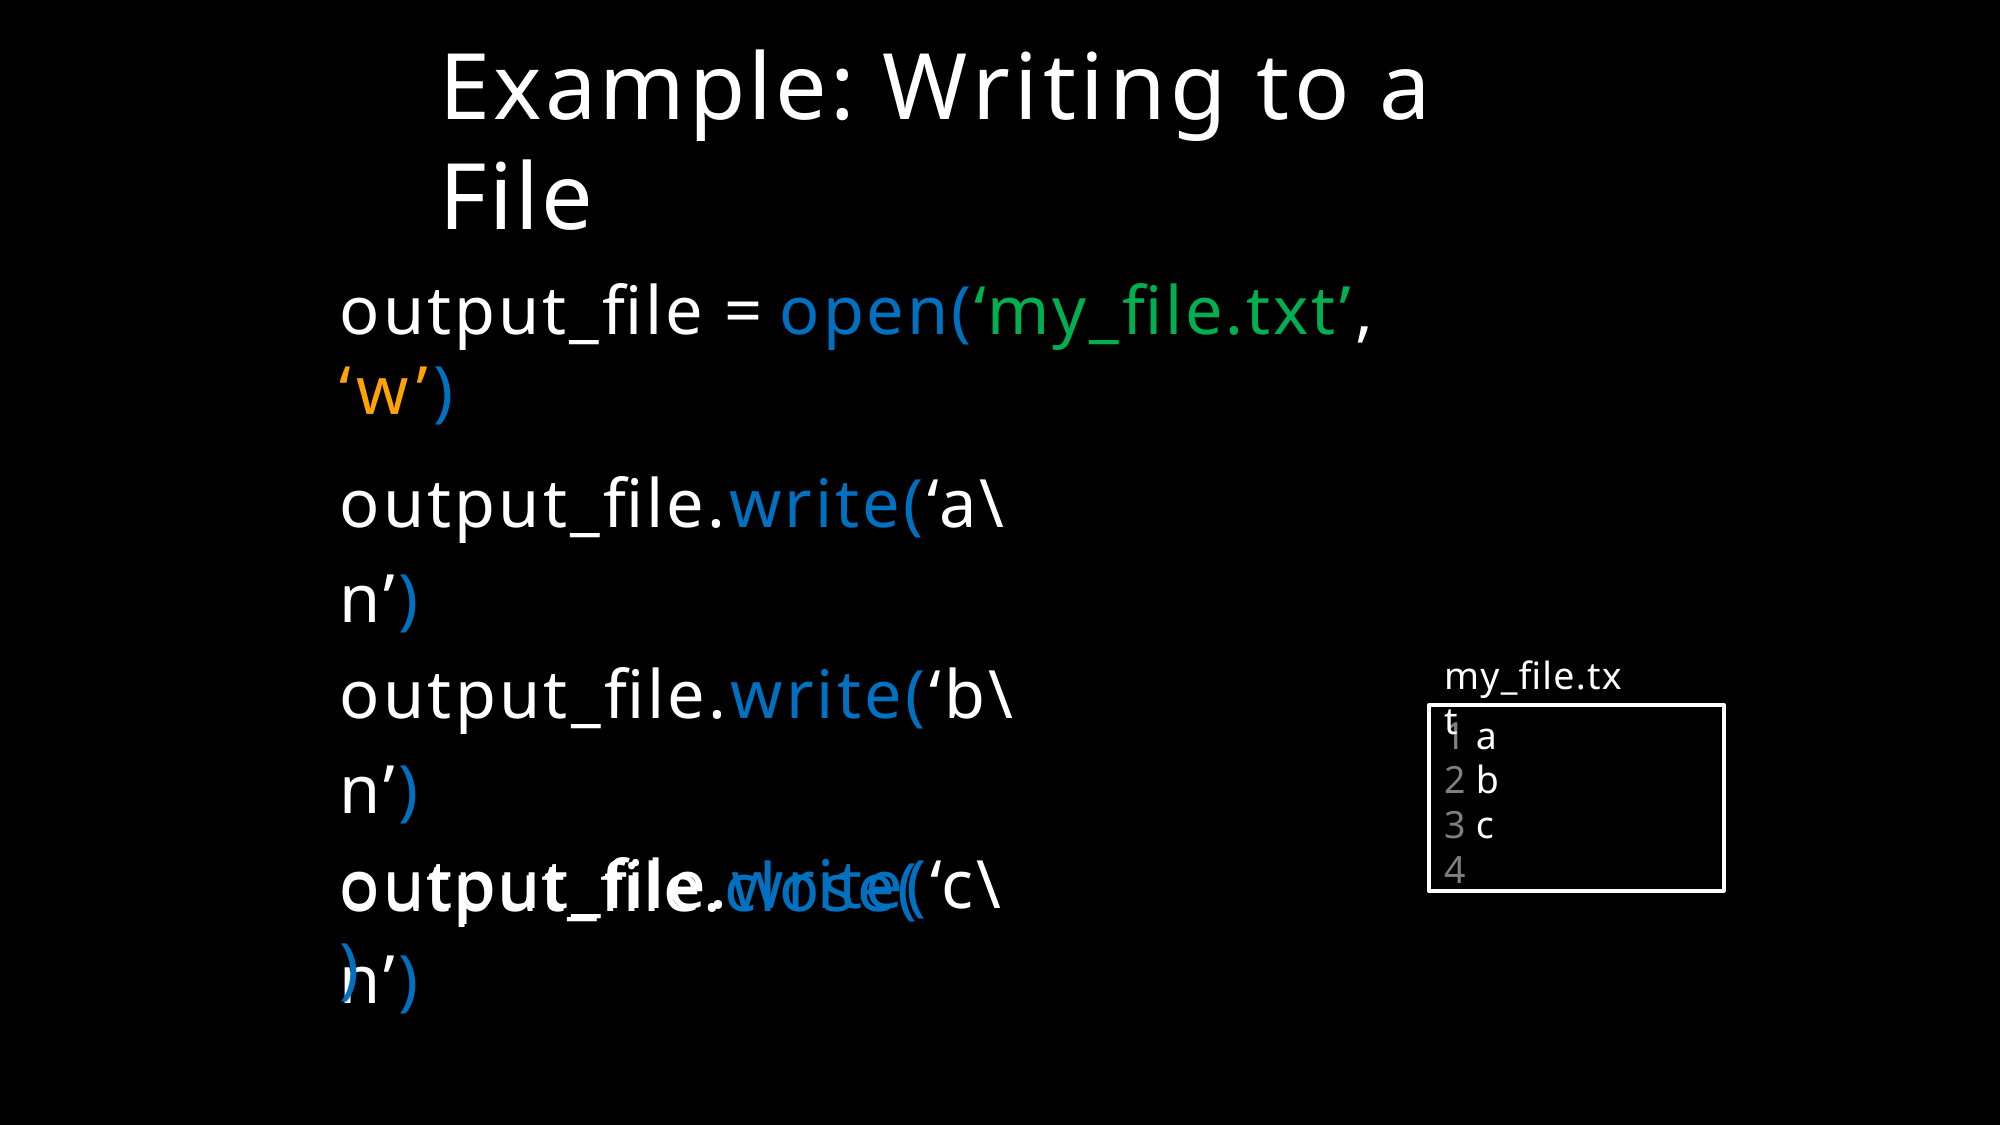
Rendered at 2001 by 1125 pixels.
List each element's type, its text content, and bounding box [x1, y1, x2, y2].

title Example: Writing to a File [437, 25, 1563, 248]
text_box output_file.write(‘a\n’) output_file.write(‘b\n’) output_file.write(‘c\n’) [337, 444, 1056, 1017]
text_box a b c 4 [1429, 705, 1724, 891]
text_box output_file = open(‘my_file.txt’, ‘w’) [337, 265, 1469, 428]
text_box output_file.close() [337, 842, 921, 1005]
text_box my_file.txt [1442, 649, 1630, 742]
